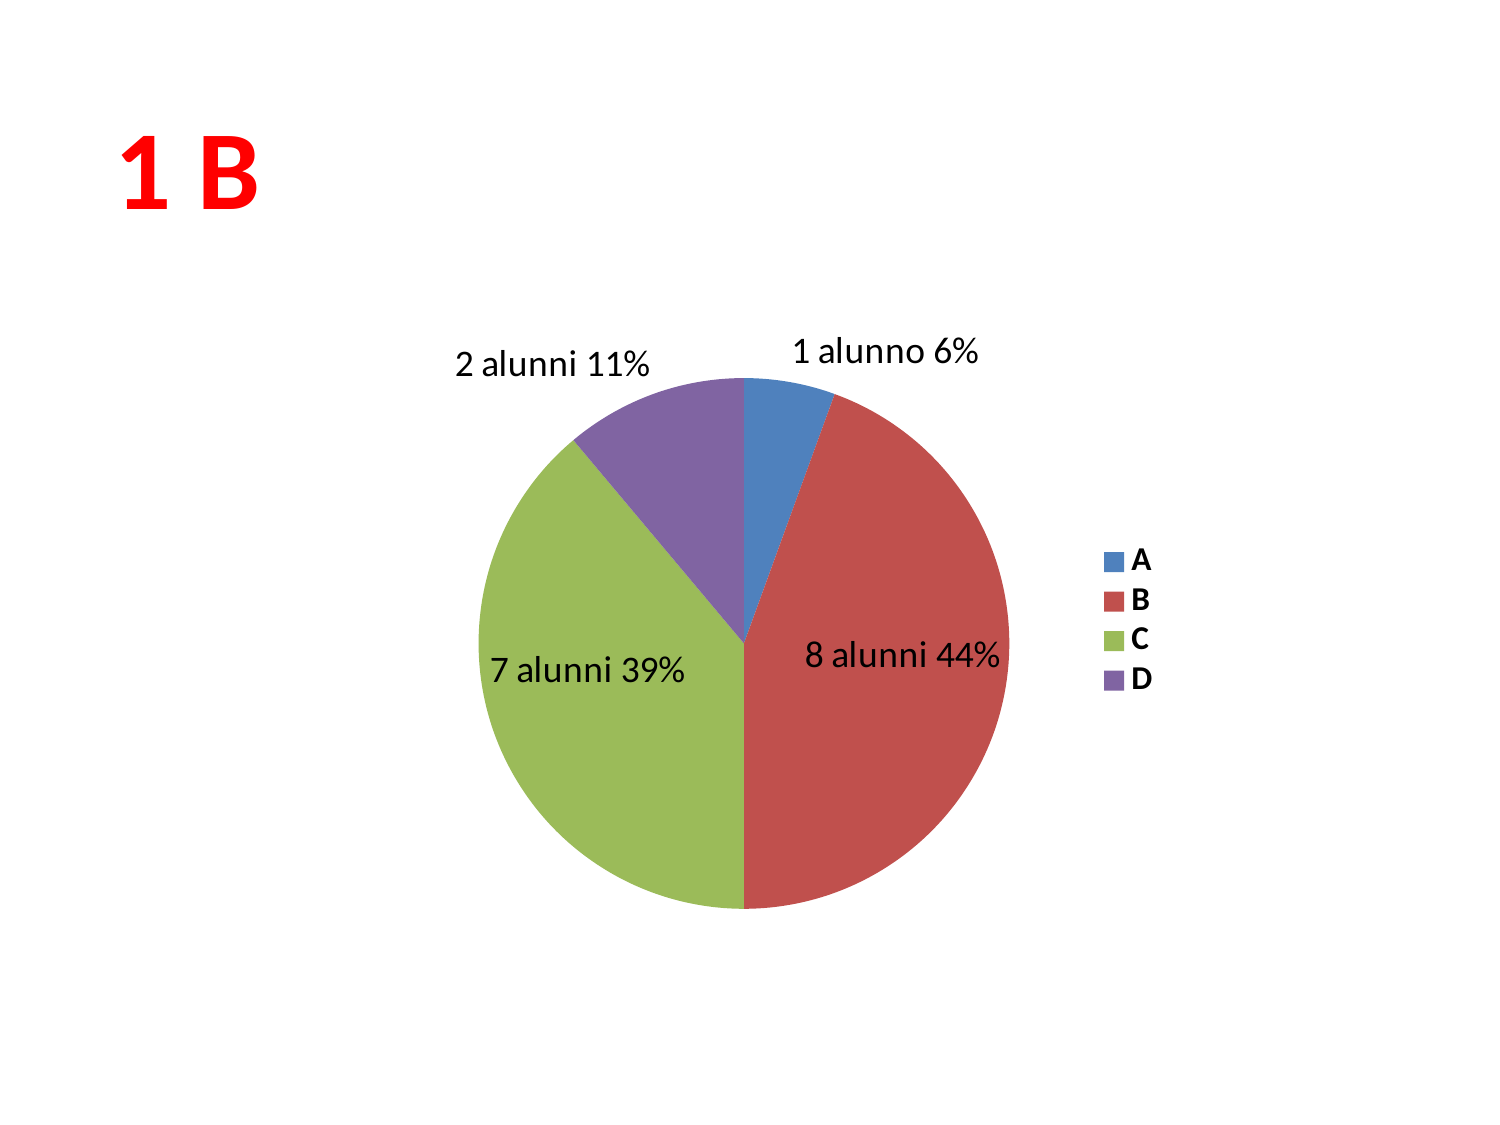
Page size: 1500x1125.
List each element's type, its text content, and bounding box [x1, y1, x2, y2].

text_box 1 B [100, 89, 361, 240]
chart [265, 278, 1176, 965]
